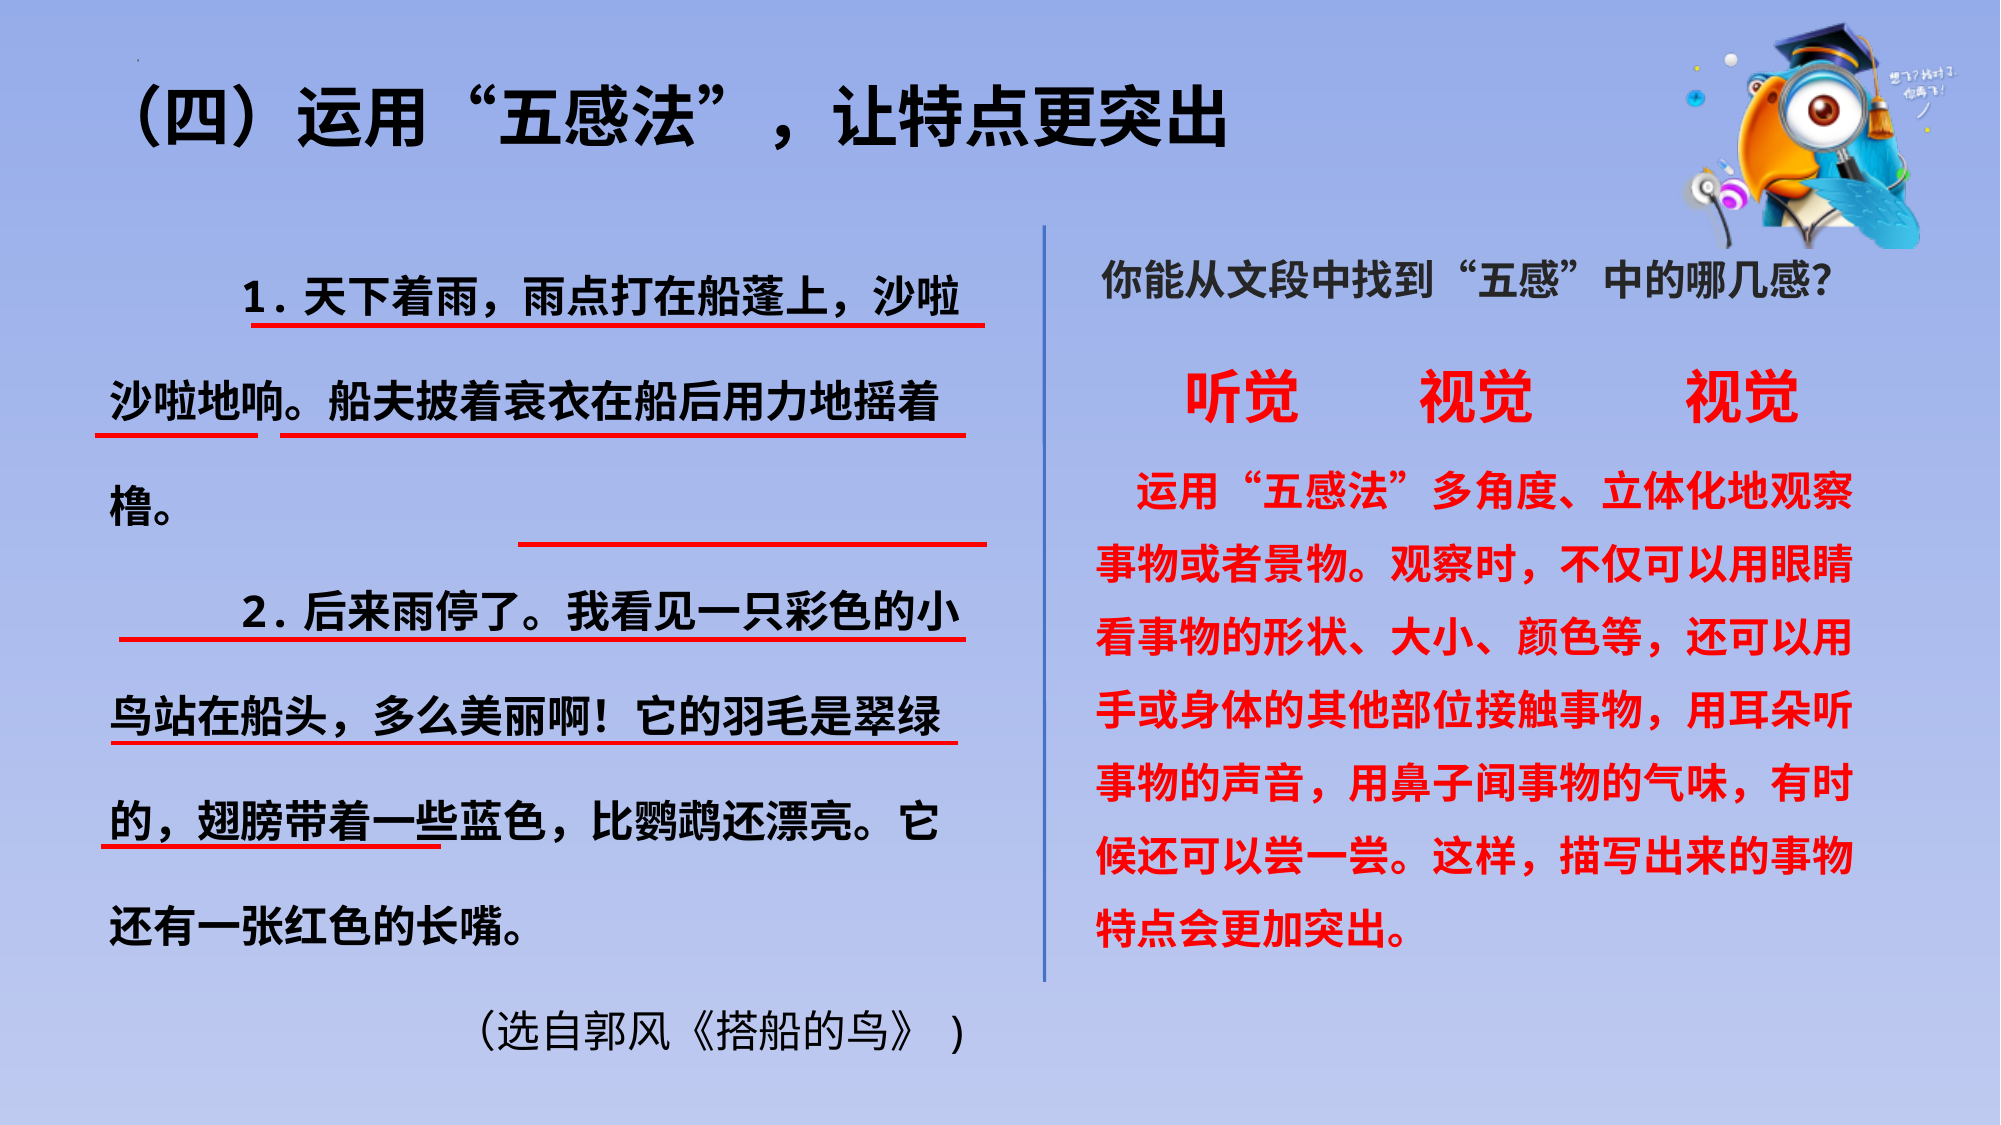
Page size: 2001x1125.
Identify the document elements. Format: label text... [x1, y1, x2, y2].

text_box 1.天下着雨，雨点打在船蓬上，沙啦沙啦地响。船夫披着衰衣在船后用力地摇着橹。 2.后来雨停了。我看见一只彩色的小鸟站在船头，多么美丽啊！它的羽毛是翠绿的，翅膀带着一些蓝色，比鹦鹉还漂亮。它还有一张红色的长嘴。 （选自郭风《搭船的鸟》) [94, 208, 986, 1064]
text_box 视觉 [1669, 352, 1818, 434]
text_box （四）运用“五感法”，让特点更突出 [81, 67, 1334, 162]
text_box 视觉 [1403, 352, 1552, 434]
text_box 你能从文段中找到“五感”中的哪几感？ [1048, 229, 1875, 312]
text_box 运用“五感法”多角度、立体化地观察事物或者景物。观察时，不仅可以用眼睛看事物的形状、大小、颜色等，还可以用手或身体的其他部位接触事物，用耳朵听事物的声音，用鼻子闻事物的气味，有时候还可以尝一尝。这样，描写出来的事物特点会更加突出。 [1080, 434, 1869, 960]
text_box 听觉 [1169, 352, 1318, 434]
picture [1669, 11, 1967, 250]
